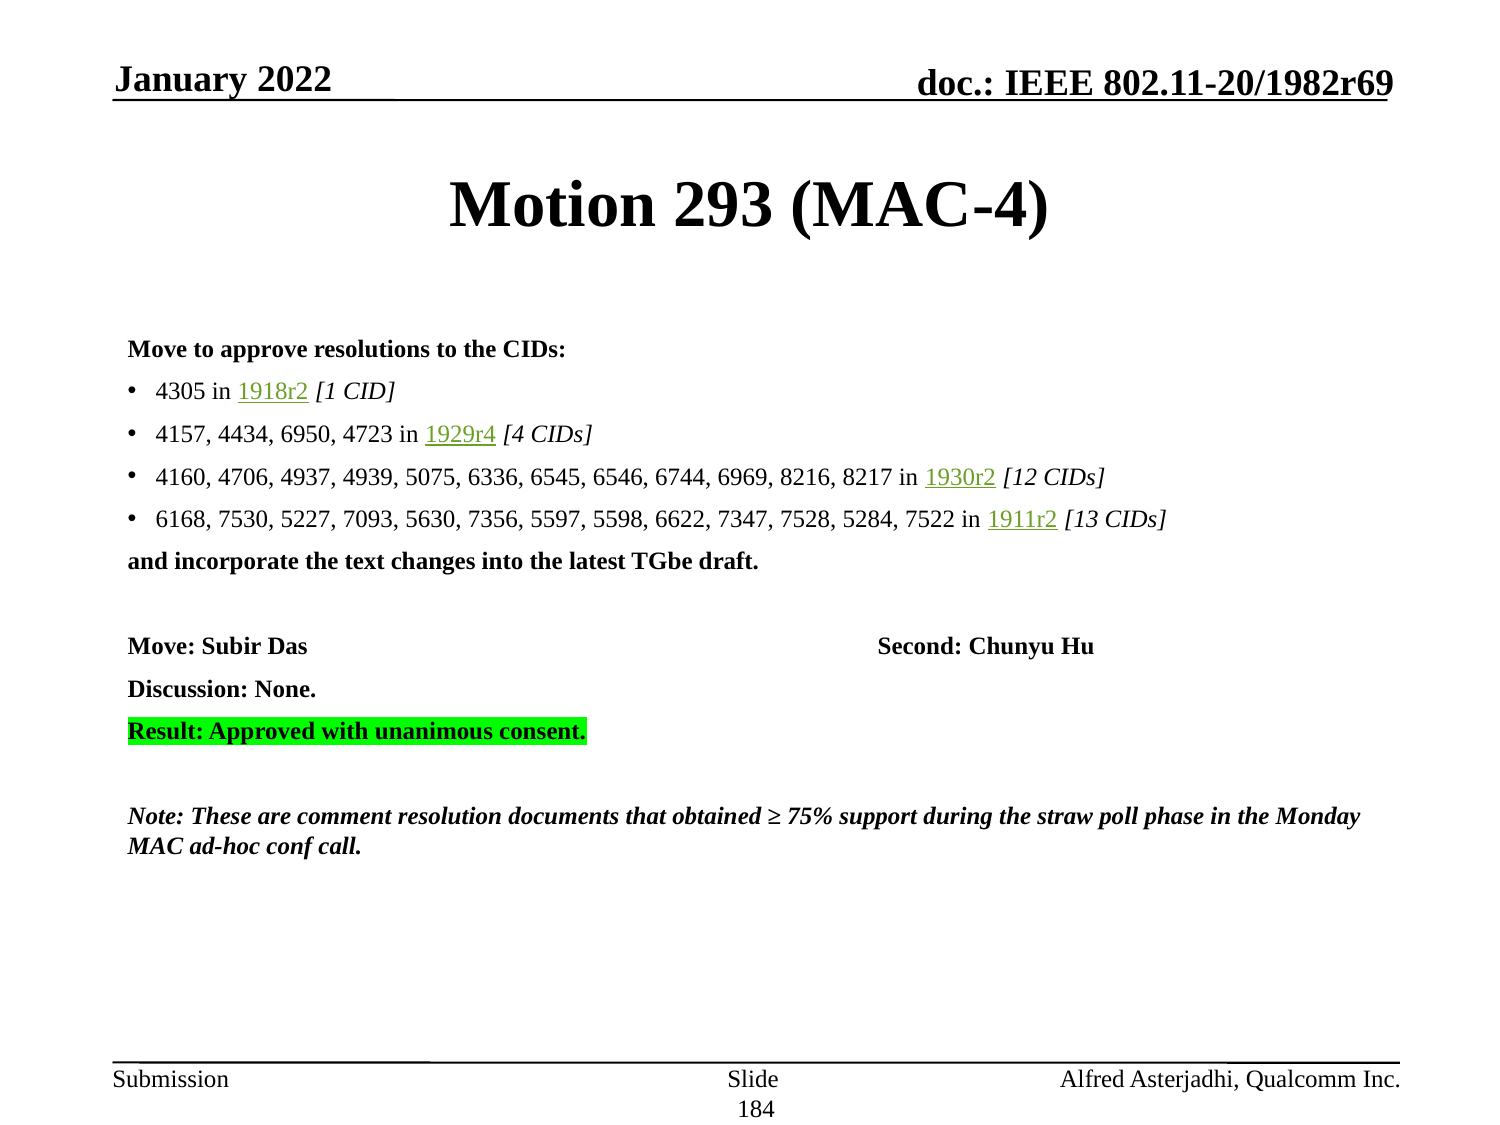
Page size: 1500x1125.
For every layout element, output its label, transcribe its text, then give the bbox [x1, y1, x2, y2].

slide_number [114, 54, 423, 100]
footer Alfred Asterjadhi, Qualcomm Inc. [878, 1061, 1402, 1093]
list Move to approve resolutions to the CIDs: 4305 in 1918r2 [1 CID] 4157, 4434, 6950, 4723 in 1929r4 [4 CIDs] 4160, 4706, 4937, 4939, 5075, 6336, 6545, 6546, 6744, 6969, 8216, 8217 in 1930r2 [12 CIDs] 6168, 7530, 5227, 7093, 5630, 7356, 5597, 5598, 6622, 7347, 7528, 5284, 7522 in 1911r2 [13 CIDs] and incorporate the text changes into the latest TGbe draft. Move: Subir Das Second: Chunyu Hu Discussion: None. Result: Approved with unanimous consent. Note: These are comment resolution documents that obtained ≥ 75% support during the straw poll phase in the Monday MAC ad-hoc conf call. [112, 324, 1388, 1063]
slide_number Slide 184 [712, 1061, 800, 1123]
title Motion 293 (MAC-4) [112, 112, 1388, 288]
